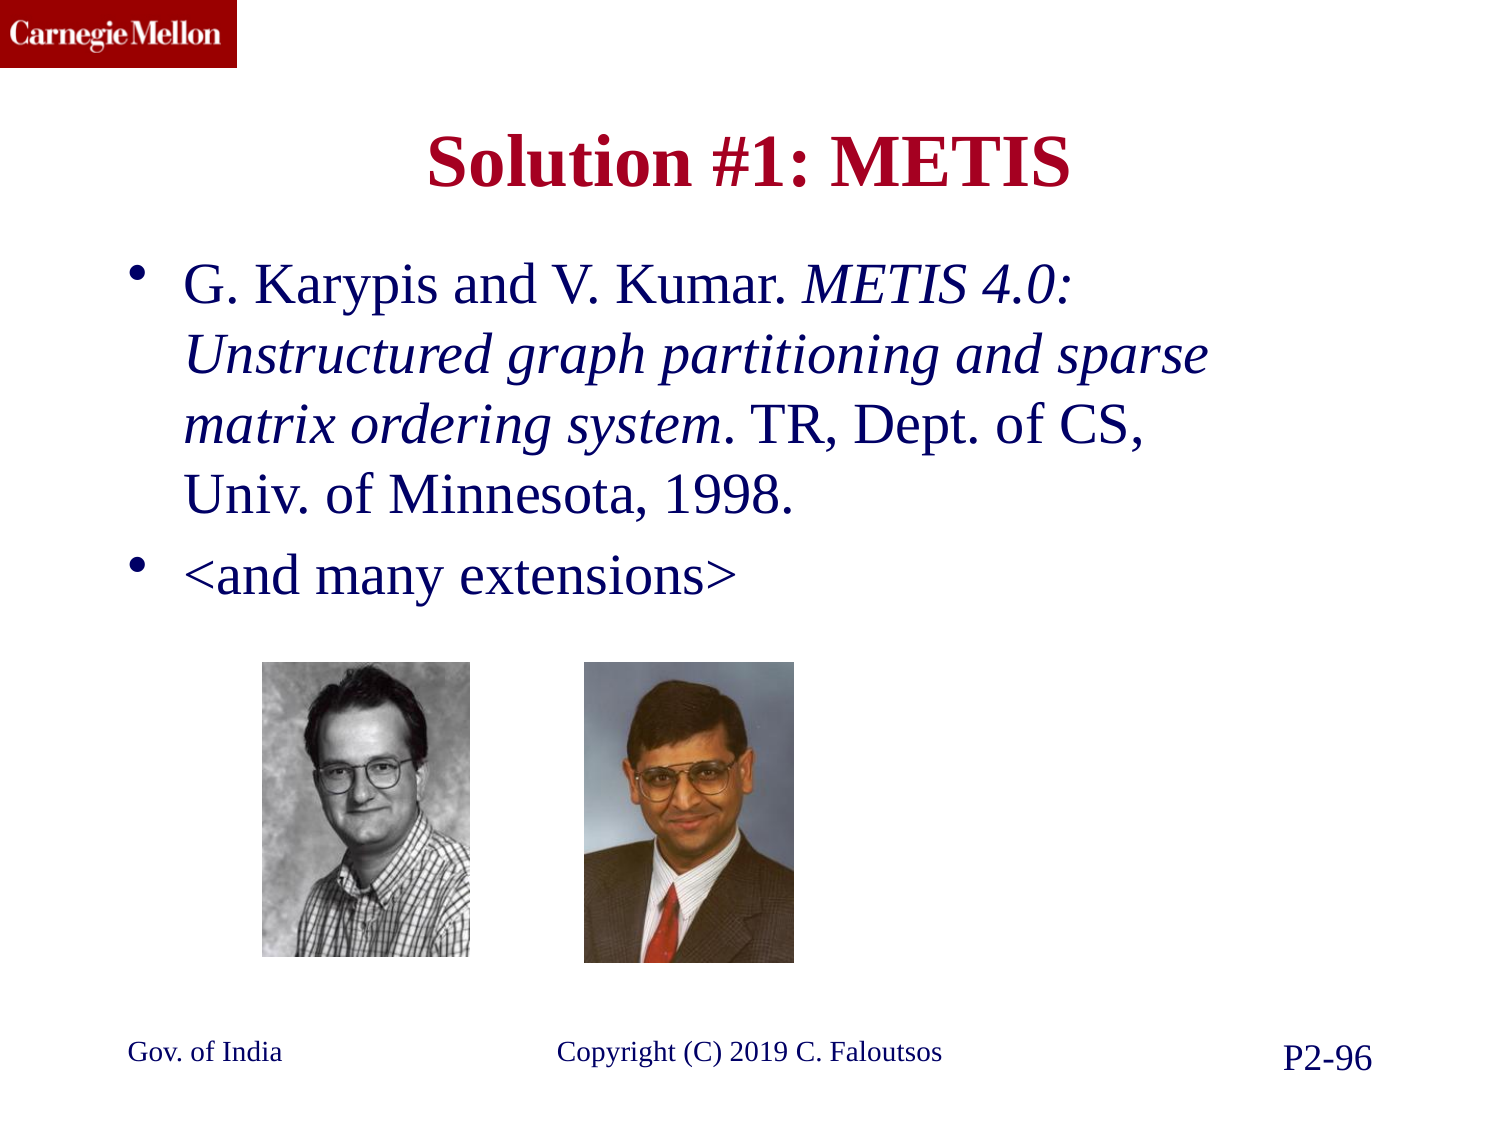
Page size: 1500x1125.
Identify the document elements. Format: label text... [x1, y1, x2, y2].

footer Copyright (C) 2019 C. Faloutsos [512, 1024, 988, 1101]
list G. Karypis and V. Kumar. METIS 4.0: Unstructured graph partitioning and sparse matrix ordering system. TR, Dept. of CS, Univ. of Minnesota, 1998. <and many extensions> [112, 237, 1263, 738]
slide_number P2-96 [1074, 1024, 1388, 1101]
slide_number Gov. of India [112, 1024, 426, 1101]
picture [0, 0, 237, 68]
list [262, 662, 470, 957]
title Solution #1: METIS [112, 99, 1388, 213]
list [584, 662, 794, 963]
